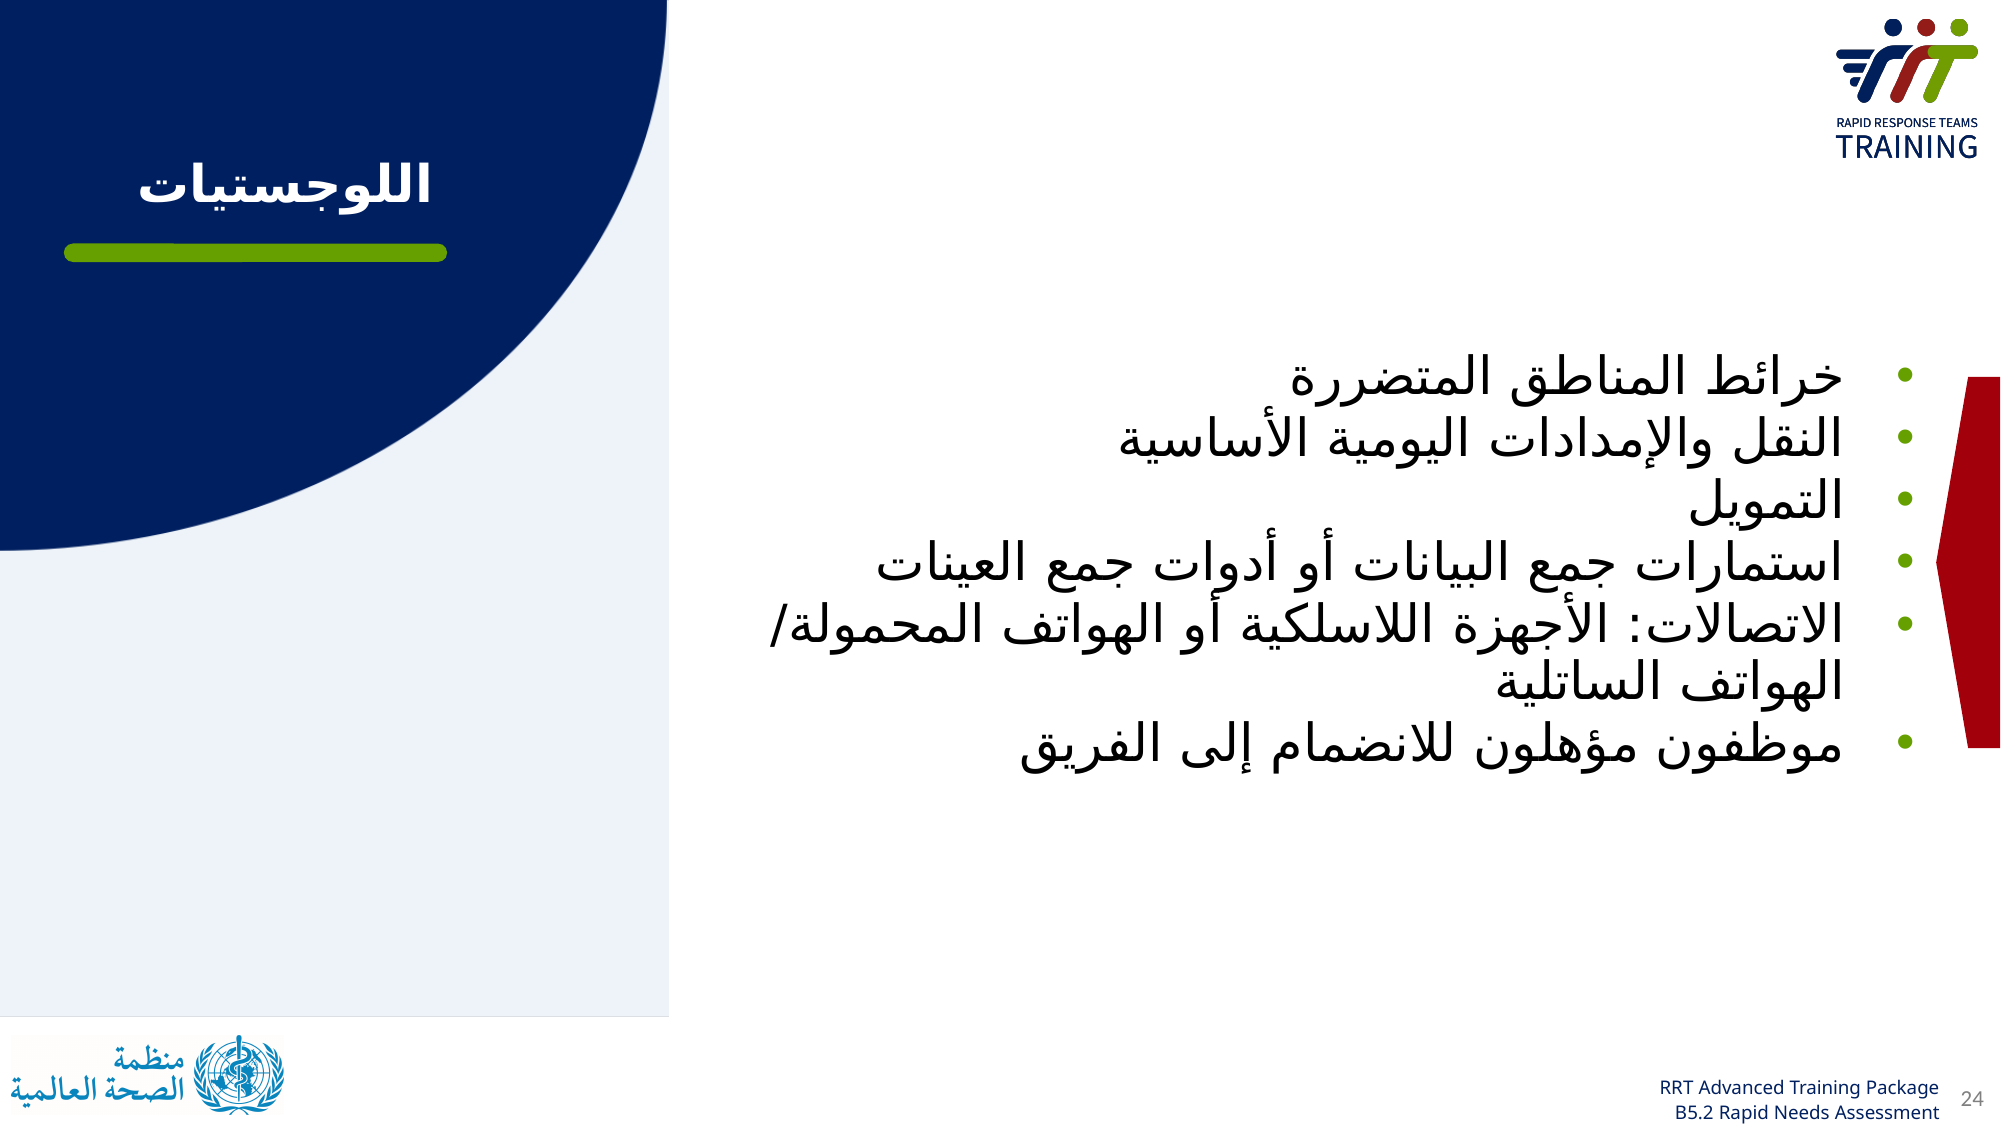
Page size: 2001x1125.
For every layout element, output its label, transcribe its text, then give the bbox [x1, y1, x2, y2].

picture [1835, 19, 1978, 167]
picture [11, 1035, 284, 1115]
text_box اللوجستيات [69, 149, 441, 253]
picture [241, 1050, 247, 1059]
picture [0, 0, 669, 1018]
list خرائط المناطق المتضررة النقل والإمدادات اليومية الأساسية التمويل استمارات جمع البيانات أو أدوات جمع العينات الاتصالات: الأجهزة اللاسلكية أو الهواتف المحمولة/ الهواتف الساتلية موظفون مؤهلون للانضمام إلى الفريق [684, 341, 1921, 784]
